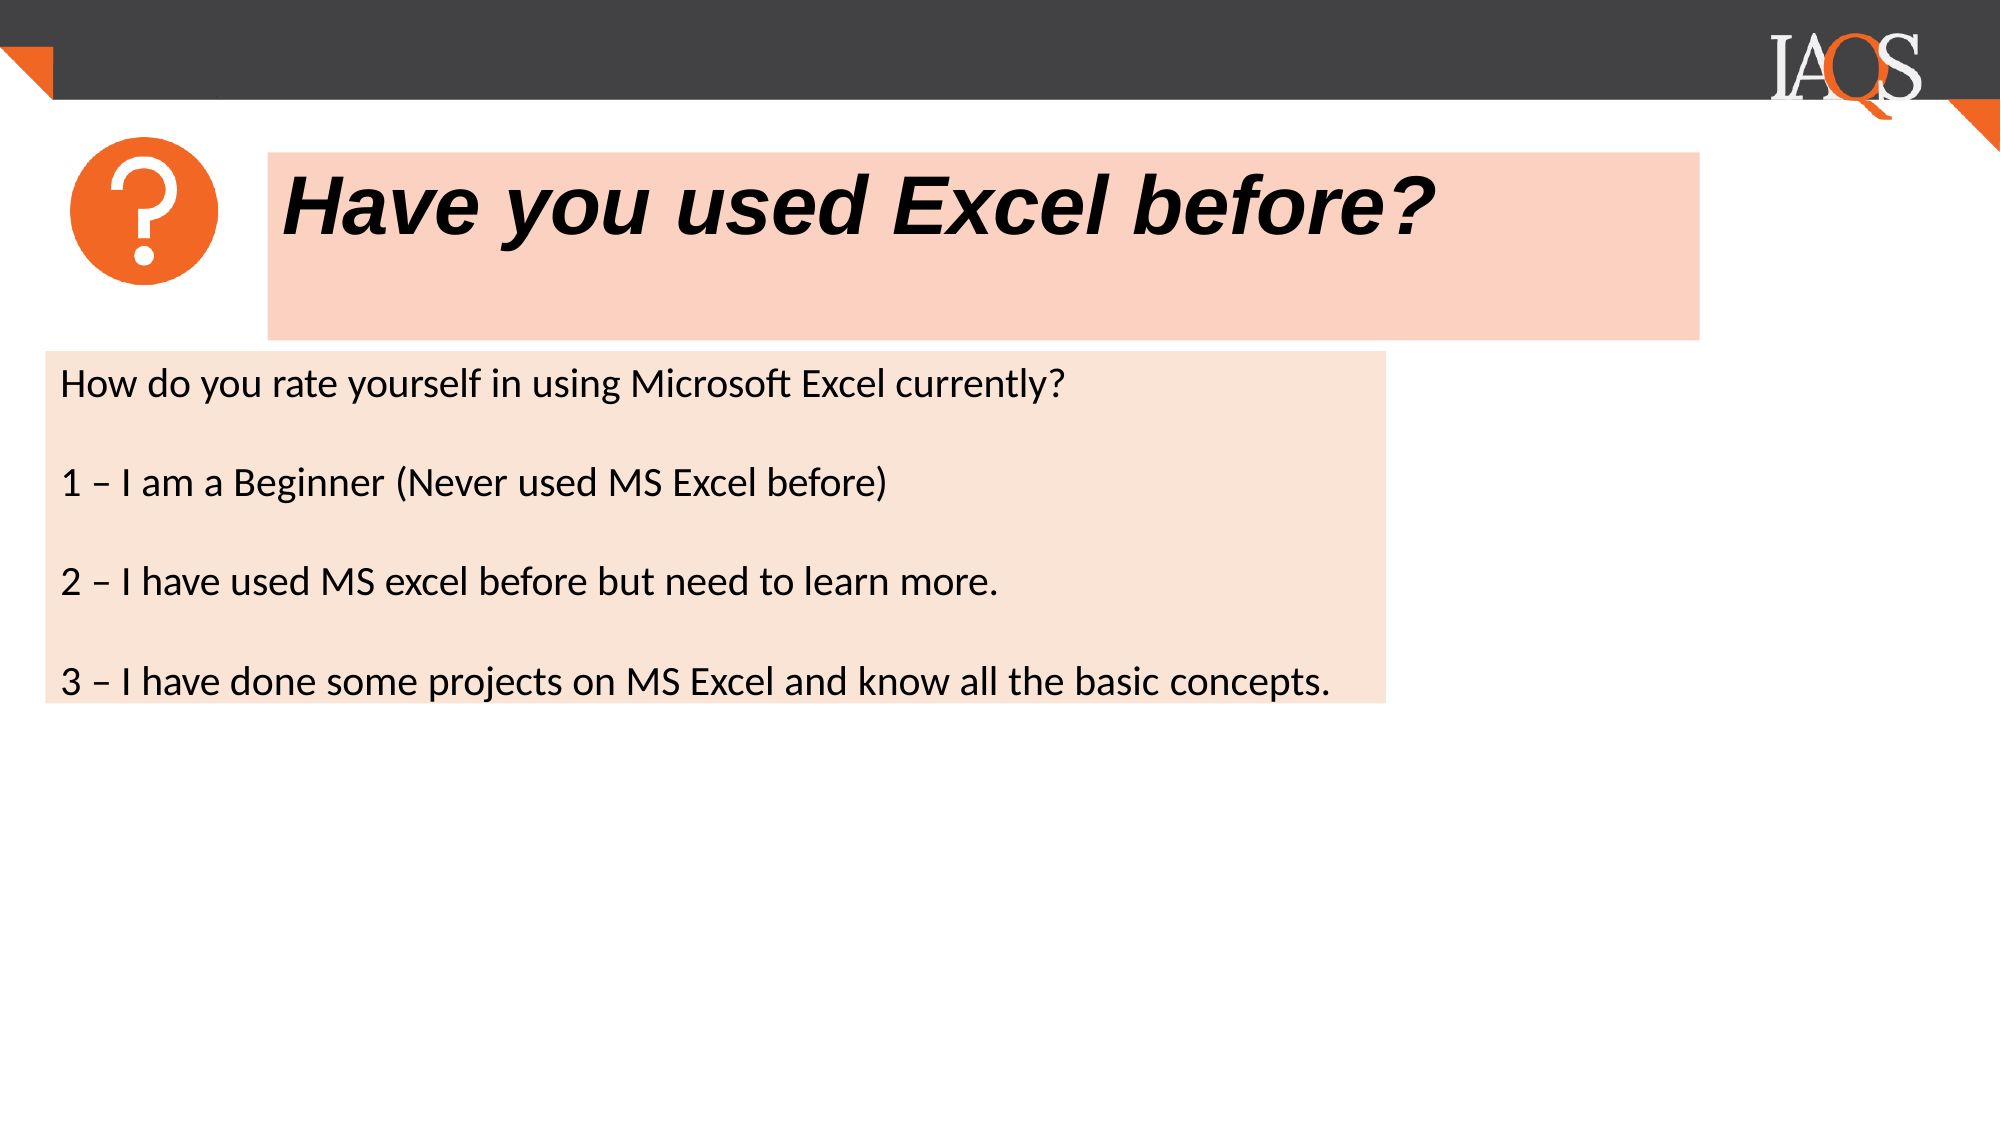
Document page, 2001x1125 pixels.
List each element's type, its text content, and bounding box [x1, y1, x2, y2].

text_box . [214, 90, 220, 98]
text_box How do you rate yourself in using Microsoft Excel currently? – I am a Beginner (Never used MS Excel before) – I have used MS excel before but need to learn more. – I have done some projects on MS Excel and know all the basic concepts. [45, 351, 1386, 704]
title Have you used Excel before? [267, 152, 1700, 341]
picture [0, 0, 2000, 305]
